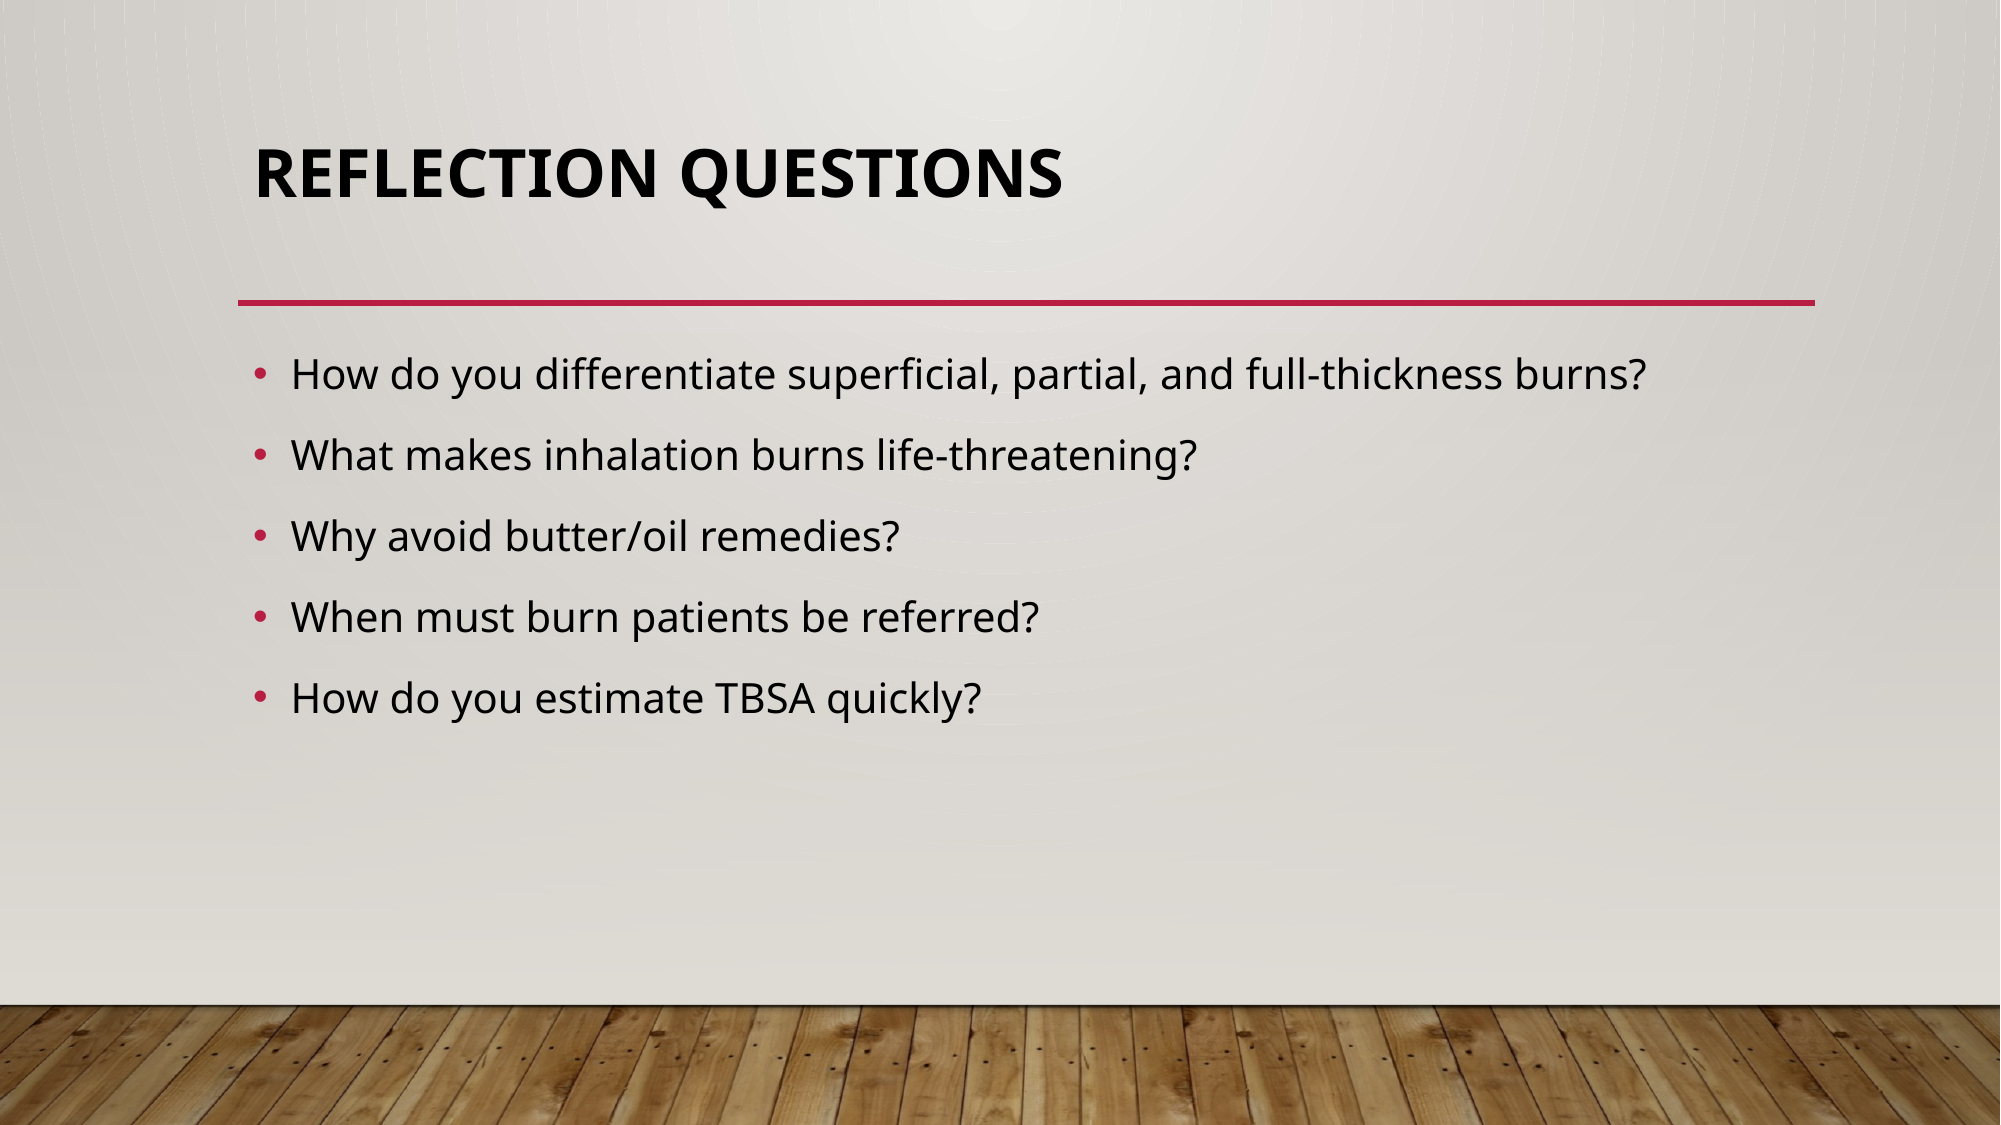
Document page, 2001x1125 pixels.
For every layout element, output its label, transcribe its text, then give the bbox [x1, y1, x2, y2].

picture [0, 1005, 2000, 1125]
list How do you differentiate superficial, partial, and full-thickness burns? What makes inhalation burns life-threatening? Why avoid butter/oil remedies? When must burn patients be referred? How do you estimate TBSA quickly? [238, 330, 1814, 897]
title Reflection Questions [238, 131, 1814, 305]
